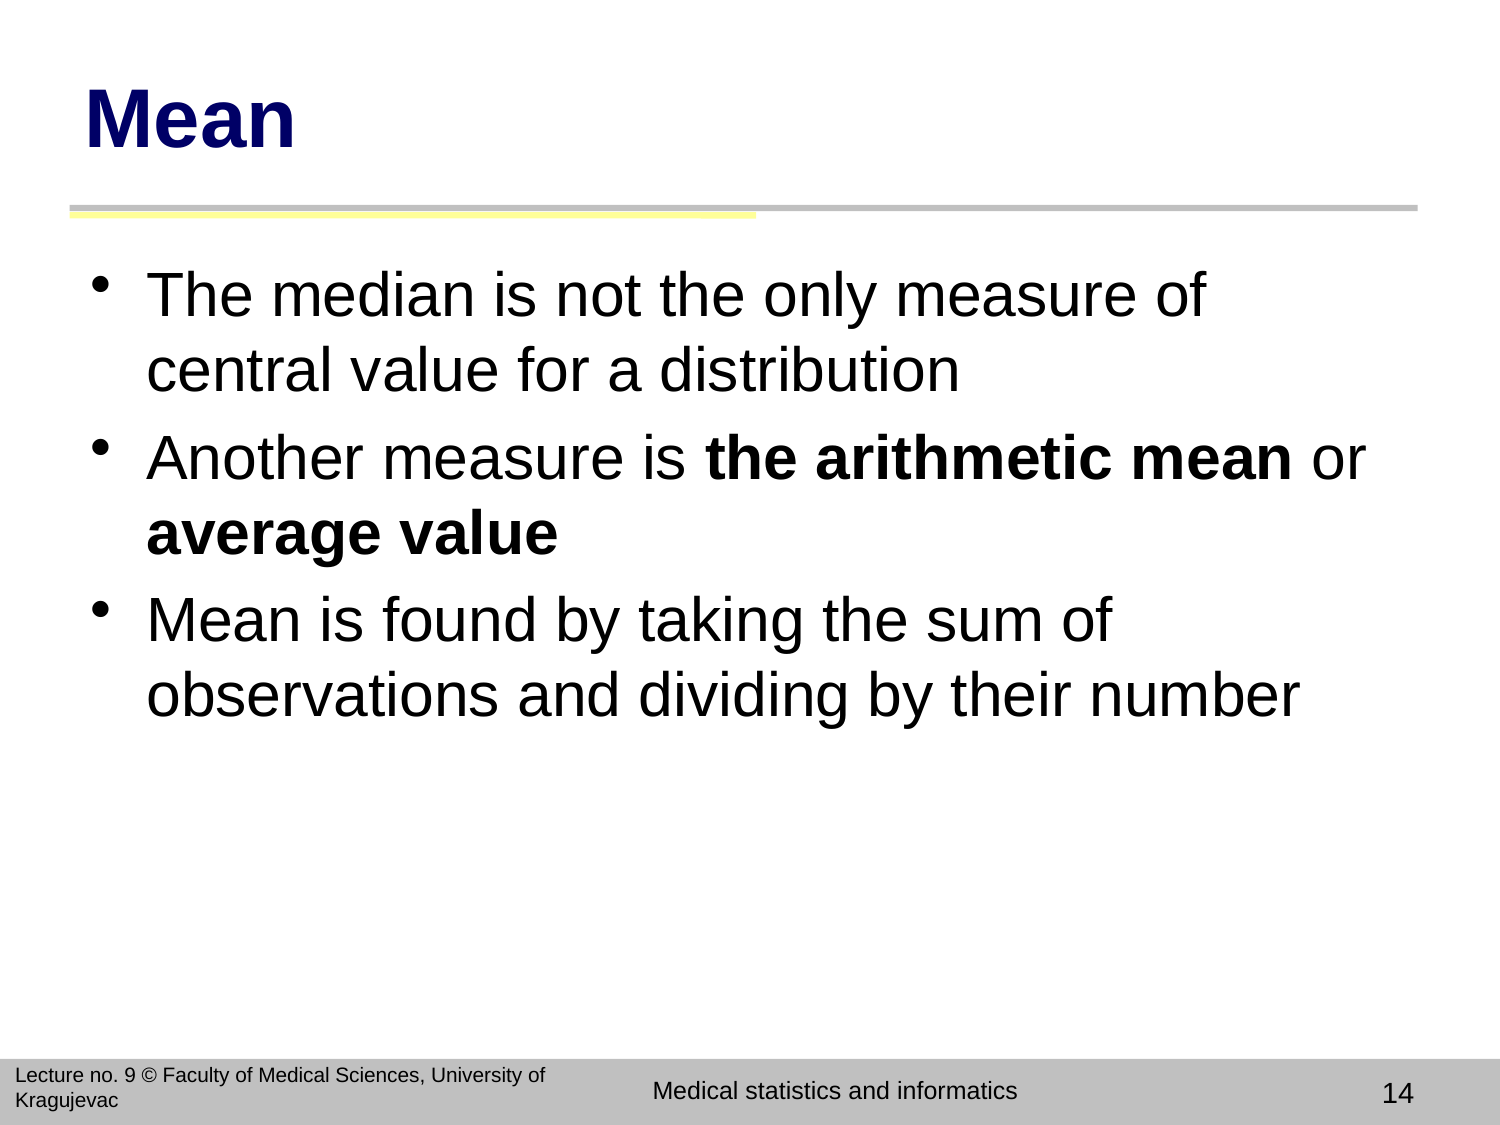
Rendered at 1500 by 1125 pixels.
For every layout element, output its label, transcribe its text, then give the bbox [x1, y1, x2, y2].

slide_number Lecture no. 9 © Faculty of Medical Sciences, University of Kragujevac [0, 1053, 611, 1108]
slide_number 14 [1164, 1066, 1430, 1125]
footer Medical statistics and informatics [512, 1066, 1160, 1125]
list The median is not the only measure of central value for a distribution Another measure is the arithmetic mean or average value Mean is found by taking the sum of observations and dividing by their number [74, 246, 1426, 1023]
title Mean [69, 19, 1426, 208]
